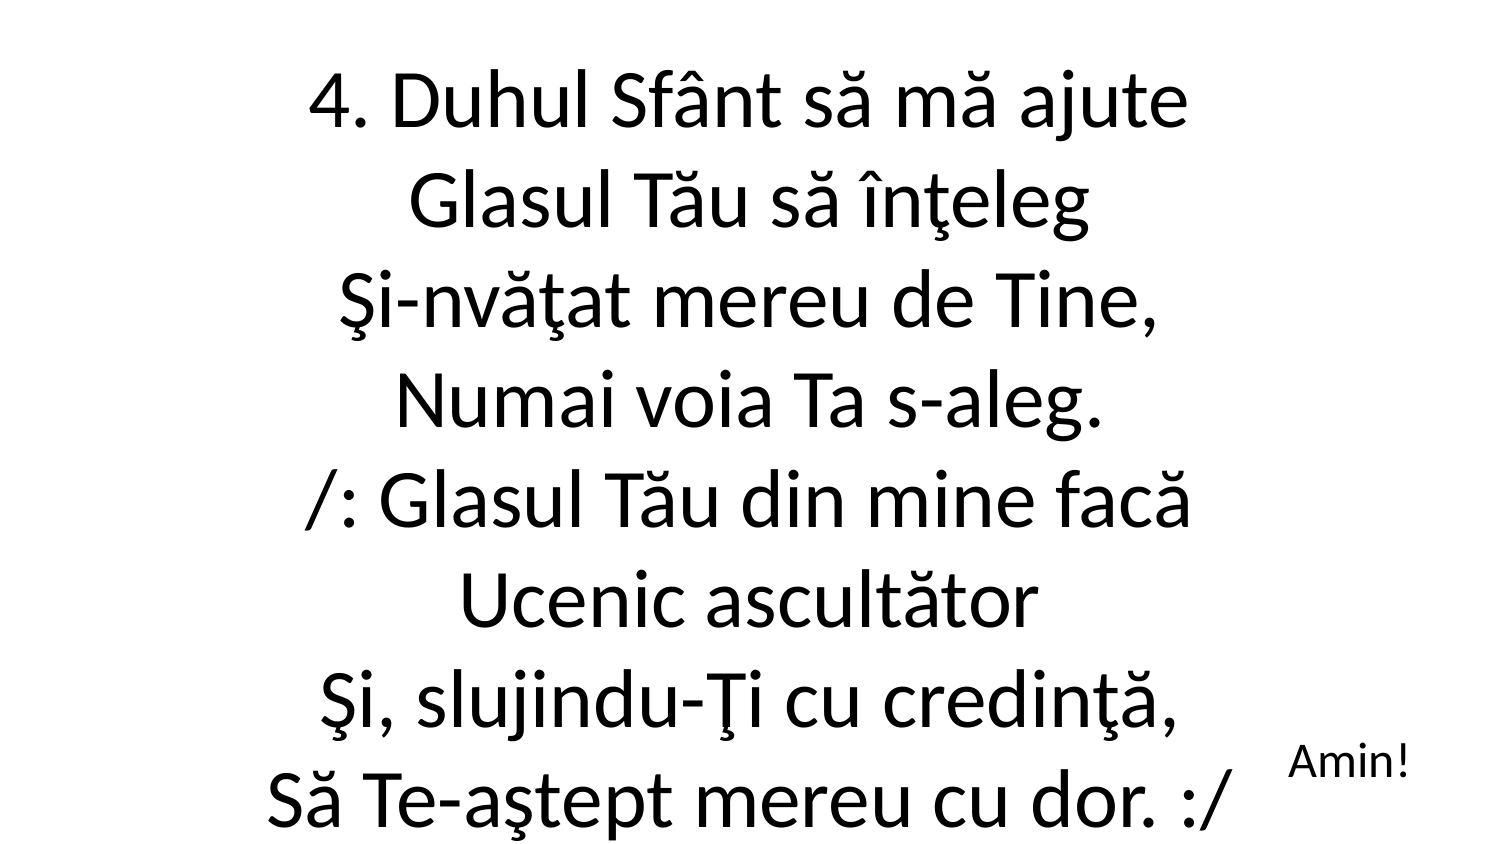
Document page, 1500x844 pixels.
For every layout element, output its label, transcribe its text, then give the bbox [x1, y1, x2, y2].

text_box Amin! [1273, 674, 1427, 795]
text_box 4. Duhul Sfânt să mă ajute Glasul Tău să înţeleg Şi-nvăţat mereu de Tine, Numai voia Ta s-aleg. /: Glasul Tău din mine facă Ucenic ascultător Şi, slujindu-Ţi cu credinţă, Să Te-aştept mereu cu dor. :/ [251, 0, 1249, 844]
